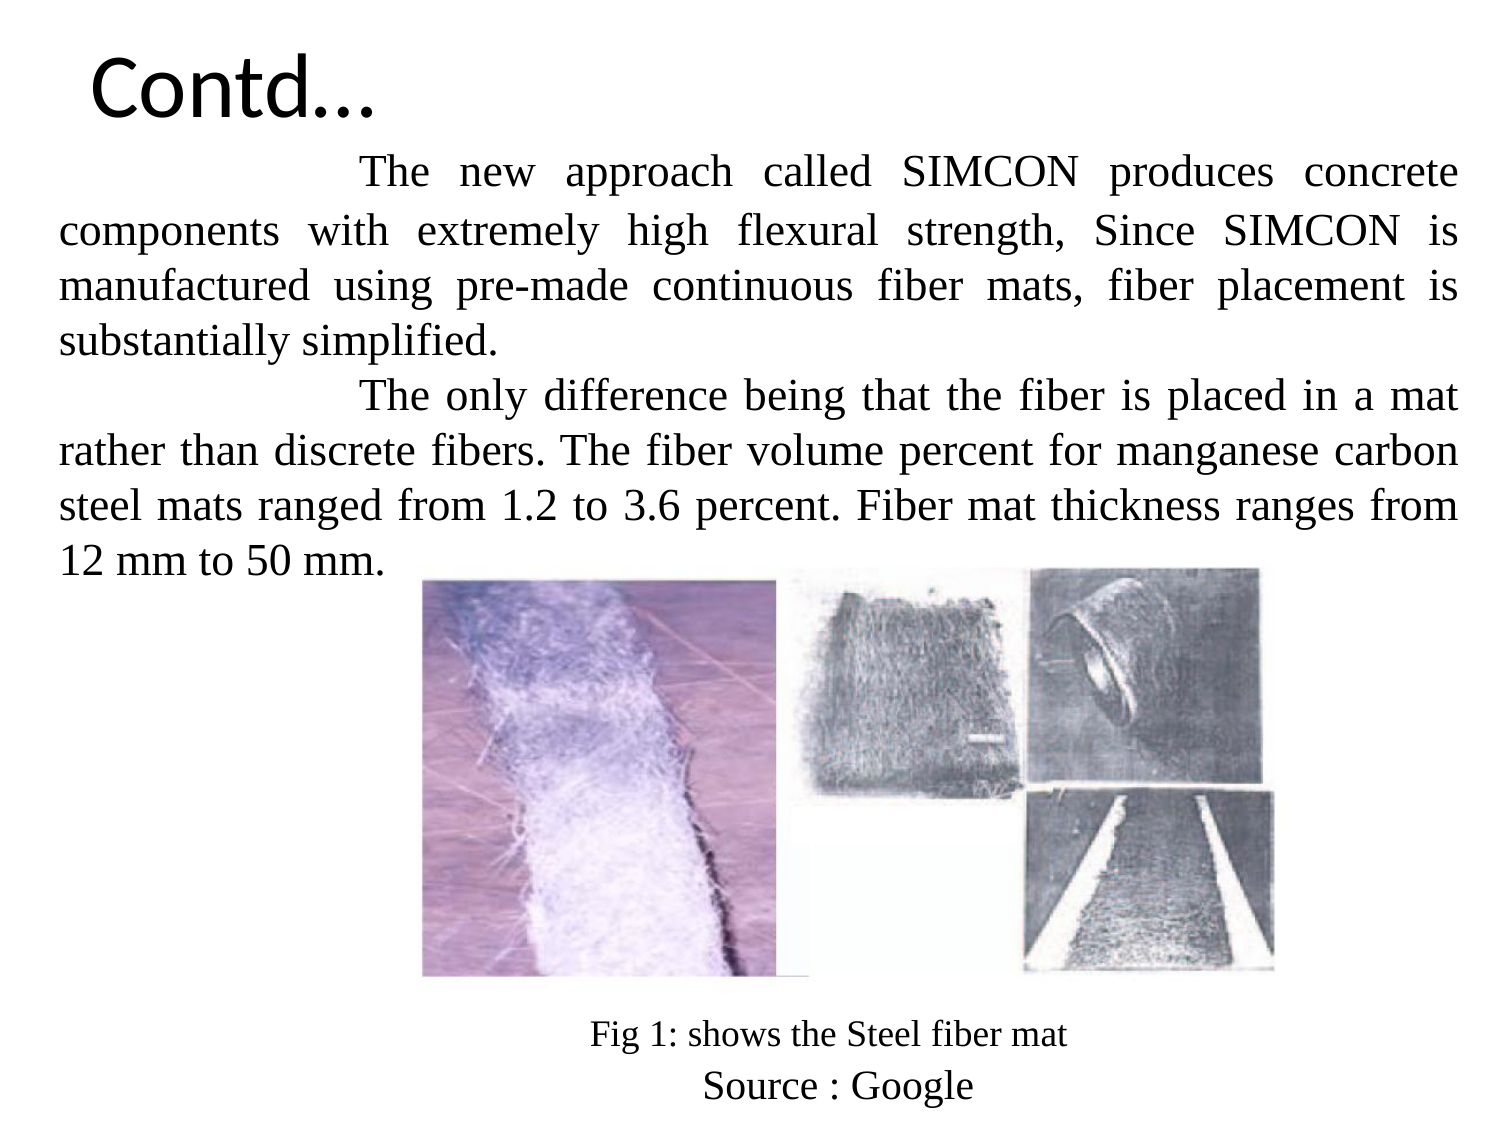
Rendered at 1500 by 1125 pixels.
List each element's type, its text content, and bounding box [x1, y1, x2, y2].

list The new approach called SIMCON produces concrete components with extremely high flexural strength, Since SIMCON is manufactured using pre-made continuous fiber mats, fiber placement is substantially simplified. The only difference being that the fiber is placed in a mat rather than discrete fibers. The fiber volume percent for manganese carbon steel mats ranged from 1.2 to 3.6 percent. Fiber mat thickness ranges from 12 mm to 50 mm. [0, 112, 1475, 1125]
title Contd… [75, 0, 400, 112]
text_box Fig 1: shows the Steel fiber mat [575, 1009, 1200, 1062]
picture [398, 548, 1301, 1001]
text_box Source : Google [687, 1050, 1025, 1115]
